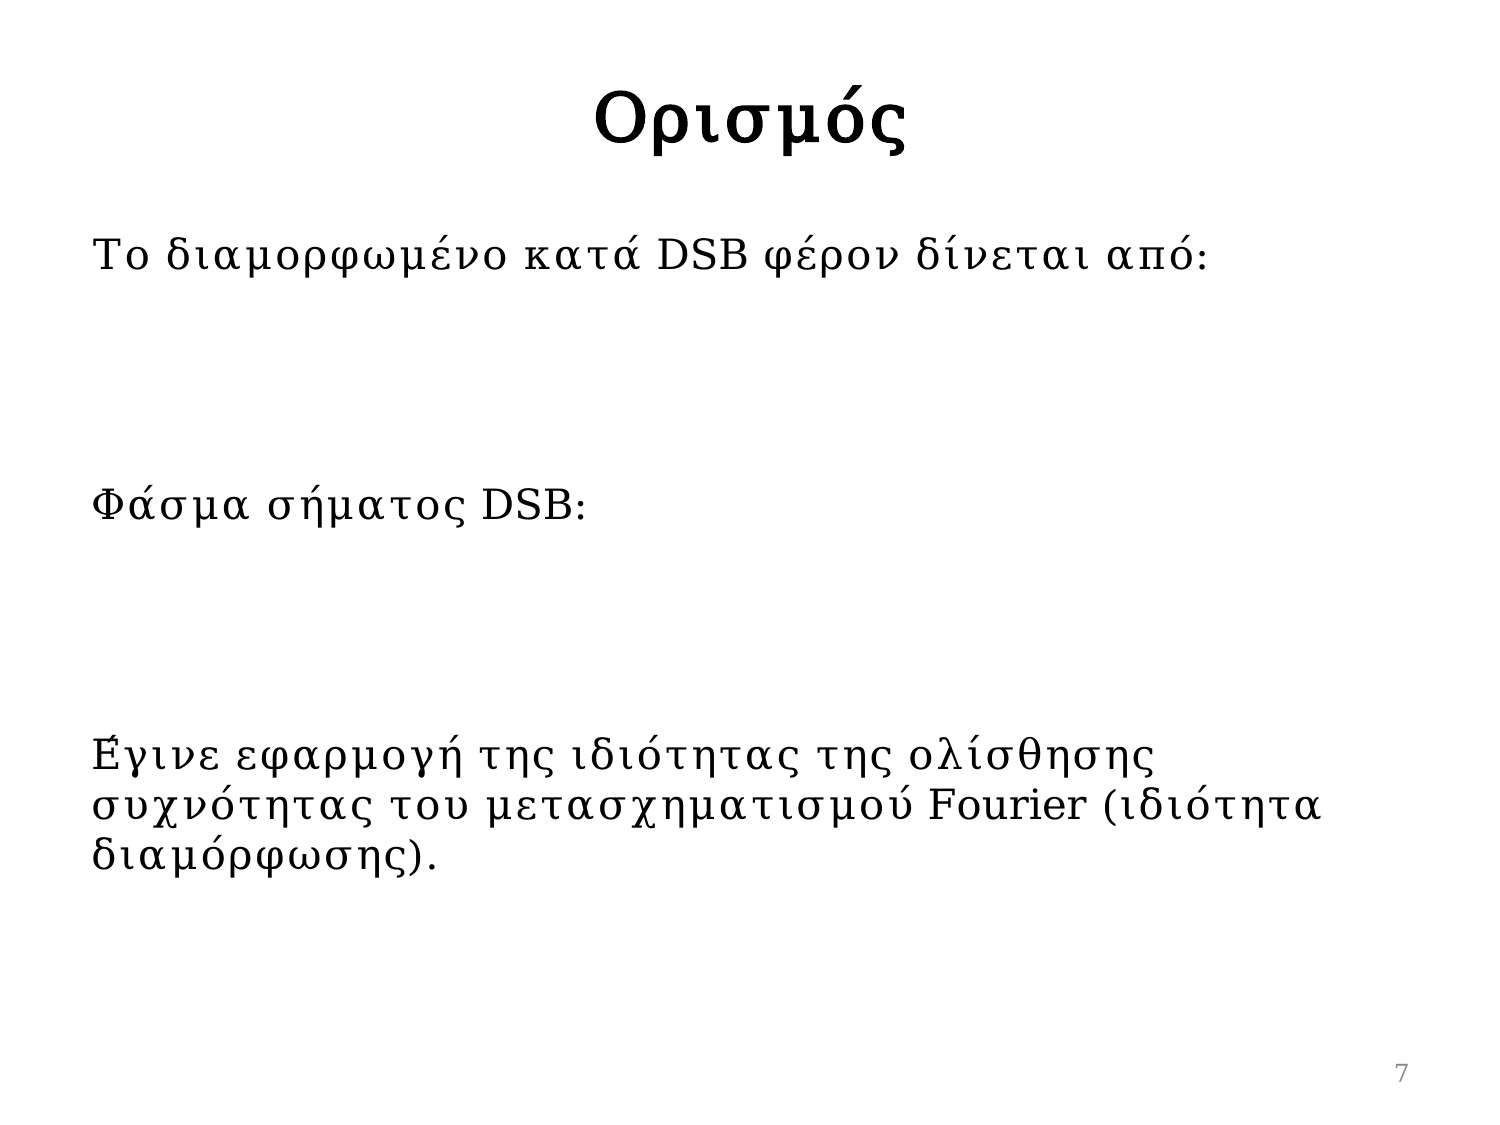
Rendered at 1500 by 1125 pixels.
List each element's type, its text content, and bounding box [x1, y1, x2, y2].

title Ορισμός [75, 20, 1425, 209]
slide_number 7 [1222, 1042, 1425, 1103]
